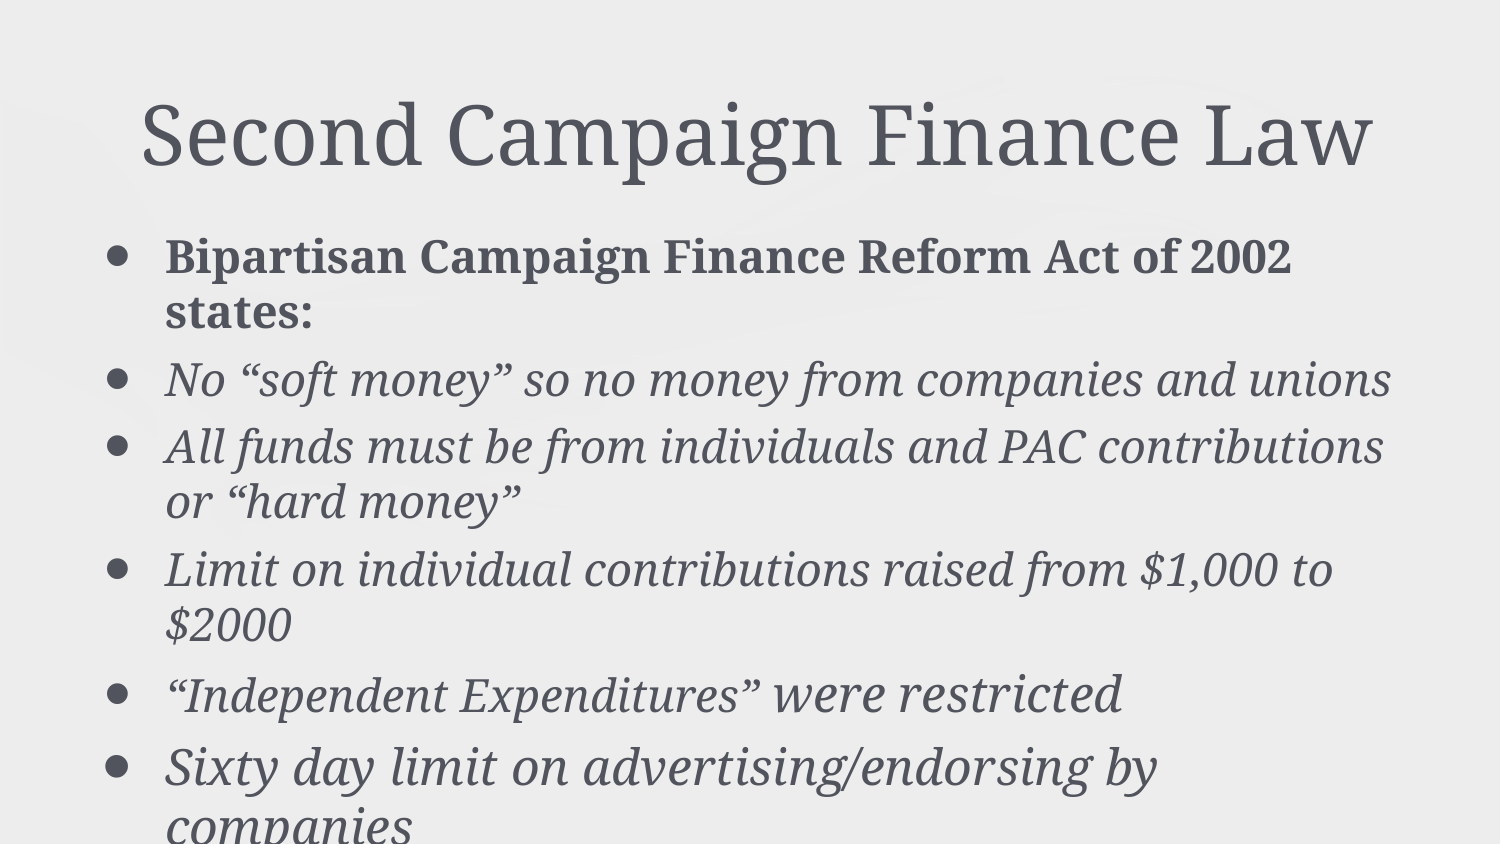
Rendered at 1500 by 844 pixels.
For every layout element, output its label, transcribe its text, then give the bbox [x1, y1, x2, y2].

list Bipartisan Campaign Finance Reform Act of 2002 states: No “soft money” so no money from companies and unions All funds must be from individuals and PAC contributions or “hard money” Limit on individual contributions raised from $1,000 to $2000 “Independent Expenditures” were restricted Sixty day limit on advertising/endorsing by companies [75, 212, 1425, 808]
title Second Campaign Finance Law [75, 25, 1425, 197]
